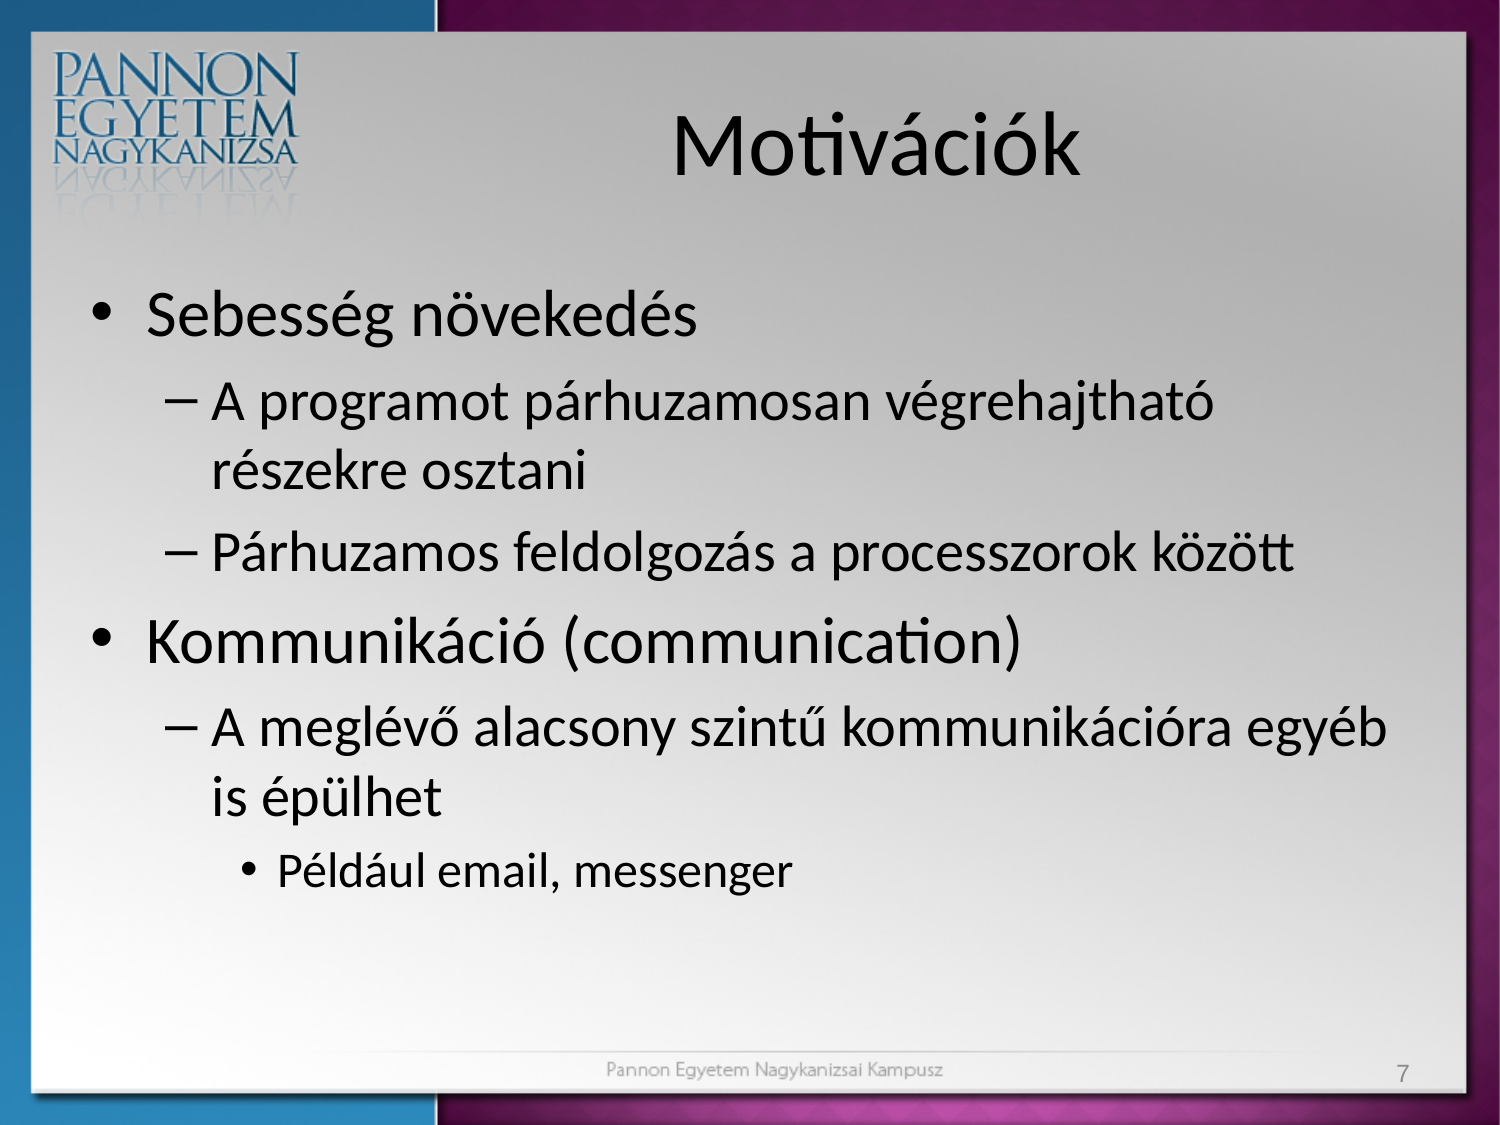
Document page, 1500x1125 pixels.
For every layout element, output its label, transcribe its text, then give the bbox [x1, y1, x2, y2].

slide_number 7 [1074, 1042, 1425, 1103]
list Sebesség növekedés A programot párhuzamosan végrehajtható részekre osztani Párhuzamos feldolgozás a processzorok között Kommunikáció (communication) A meglévő alacsony szintű kommunikációra egyéb is épülhet Például email, messenger [75, 262, 1425, 1038]
picture [0, 0, 1500, 1125]
title Motivációk [328, 45, 1425, 233]
